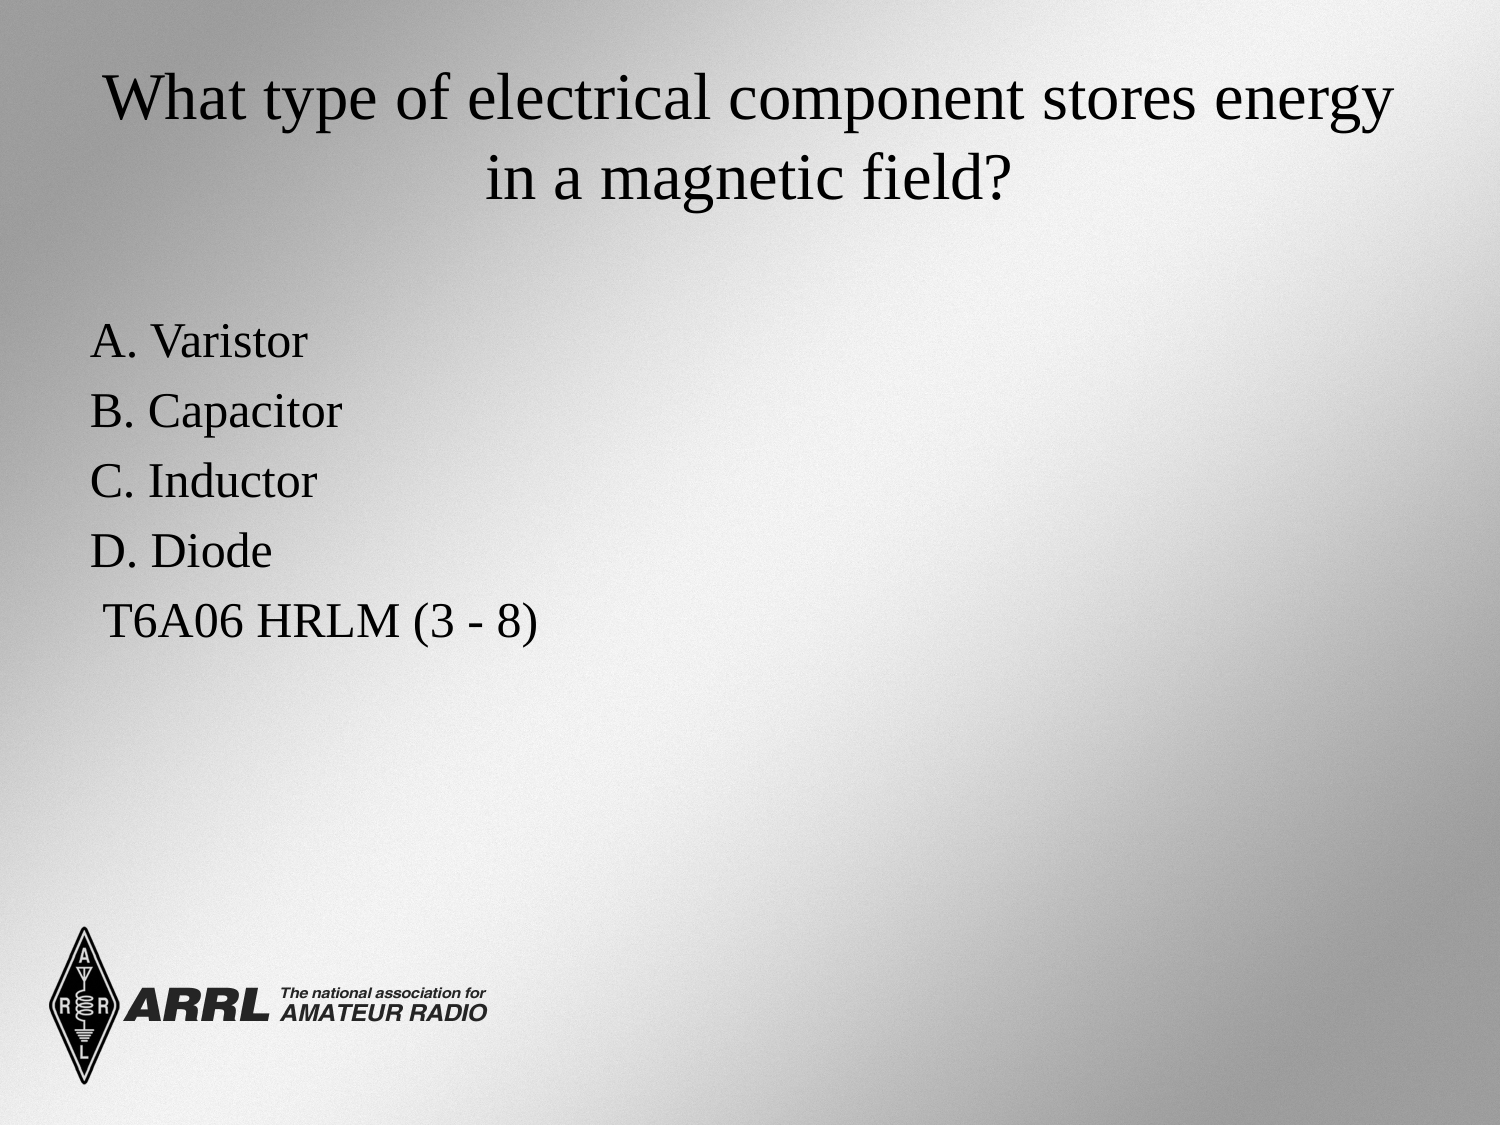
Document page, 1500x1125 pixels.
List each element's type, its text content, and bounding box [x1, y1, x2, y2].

picture [0, 0, 1500, 1125]
title What type of electrical component stores energy in a magnetic field? [75, 45, 1425, 233]
list A. Varistor B. Capacitor C. Inductor D. Diode T6A06 HRLM (3 - 8) [75, 299, 1425, 1005]
